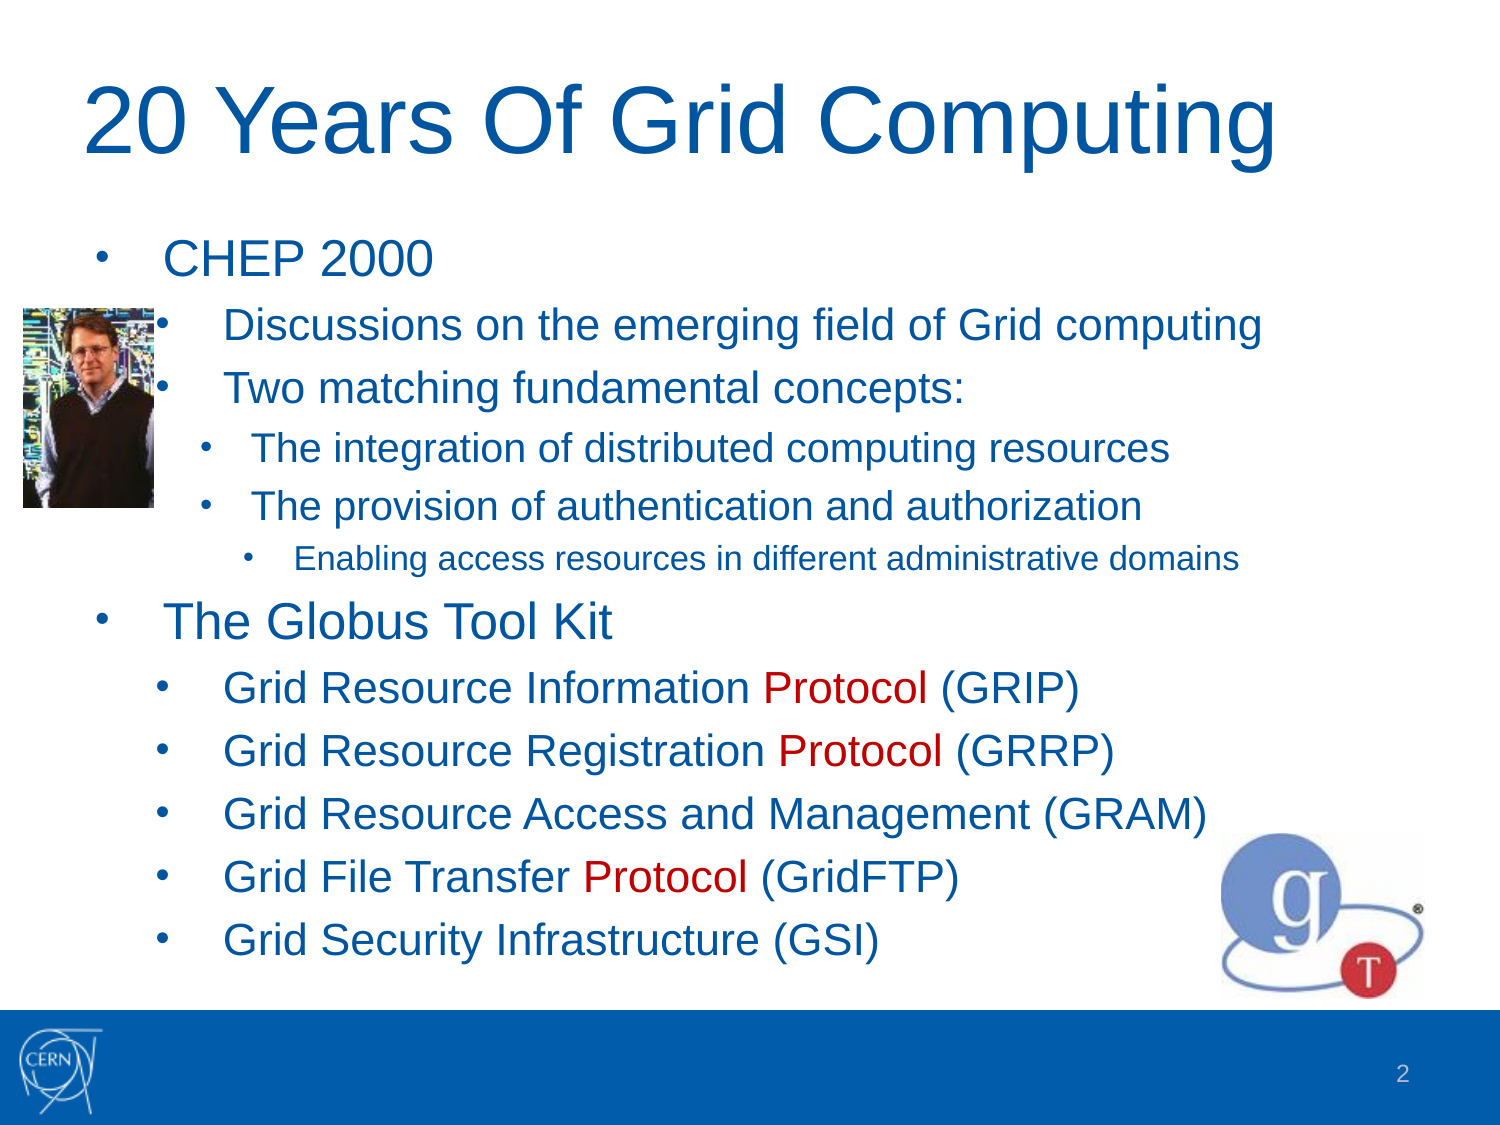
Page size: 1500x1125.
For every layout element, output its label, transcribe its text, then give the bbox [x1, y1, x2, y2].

picture [1221, 833, 1425, 999]
slide_number 2 [1342, 1042, 1425, 1103]
list CHEP 2000 Discussions on the emerging field of Grid computing Two matching fundamental concepts: The integration of distributed computing resources The provision of authentication and authorization Enabling access resources in different administrative domains The Globus Tool Kit Grid Resource Information Protocol (GRIP) Grid Resource Registration Protocol (GRRP) Grid Resource Access and Management (GRAM) Grid File Transfer Protocol (GridFTP) Grid Security Infrastructure (GSI) [75, 217, 1425, 984]
picture [23, 307, 155, 508]
title 20 Years Of Grid Computing [75, 38, 1425, 193]
